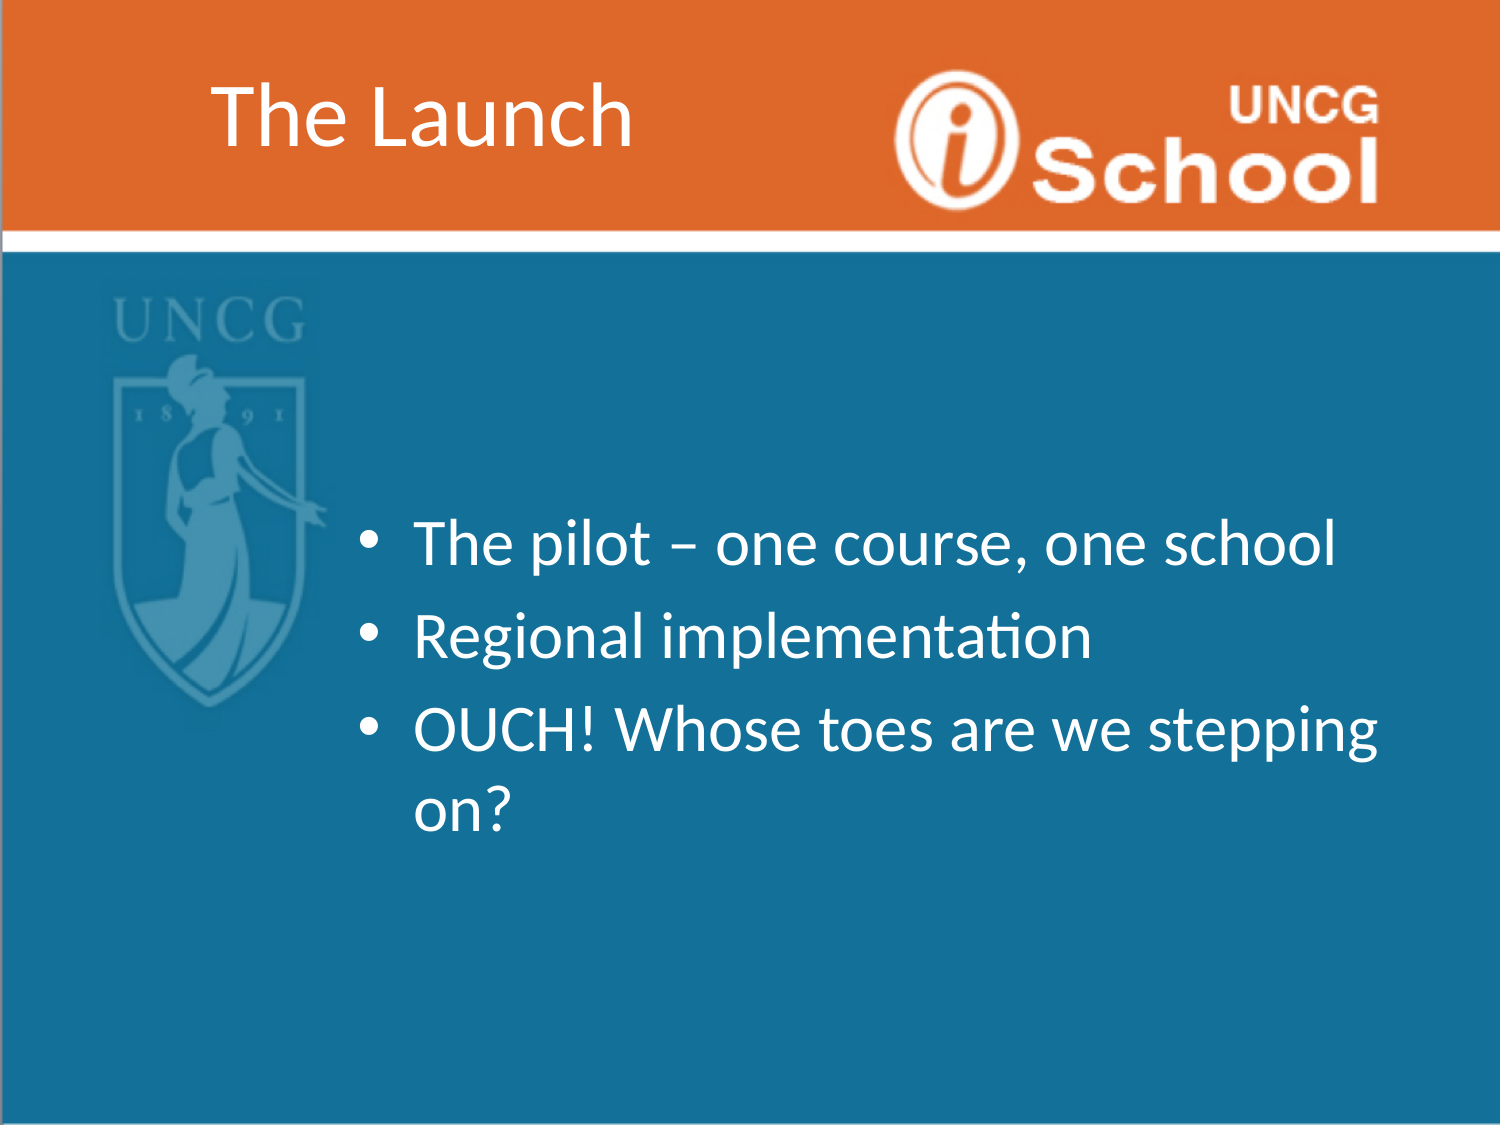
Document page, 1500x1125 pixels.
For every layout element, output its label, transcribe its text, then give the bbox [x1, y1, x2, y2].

title The Launch [33, 0, 814, 220]
list The pilot – one course, one school Regional implementation OUCH! Whose toes are we stepping on? [342, 491, 1425, 958]
picture [0, 0, 1500, 1125]
